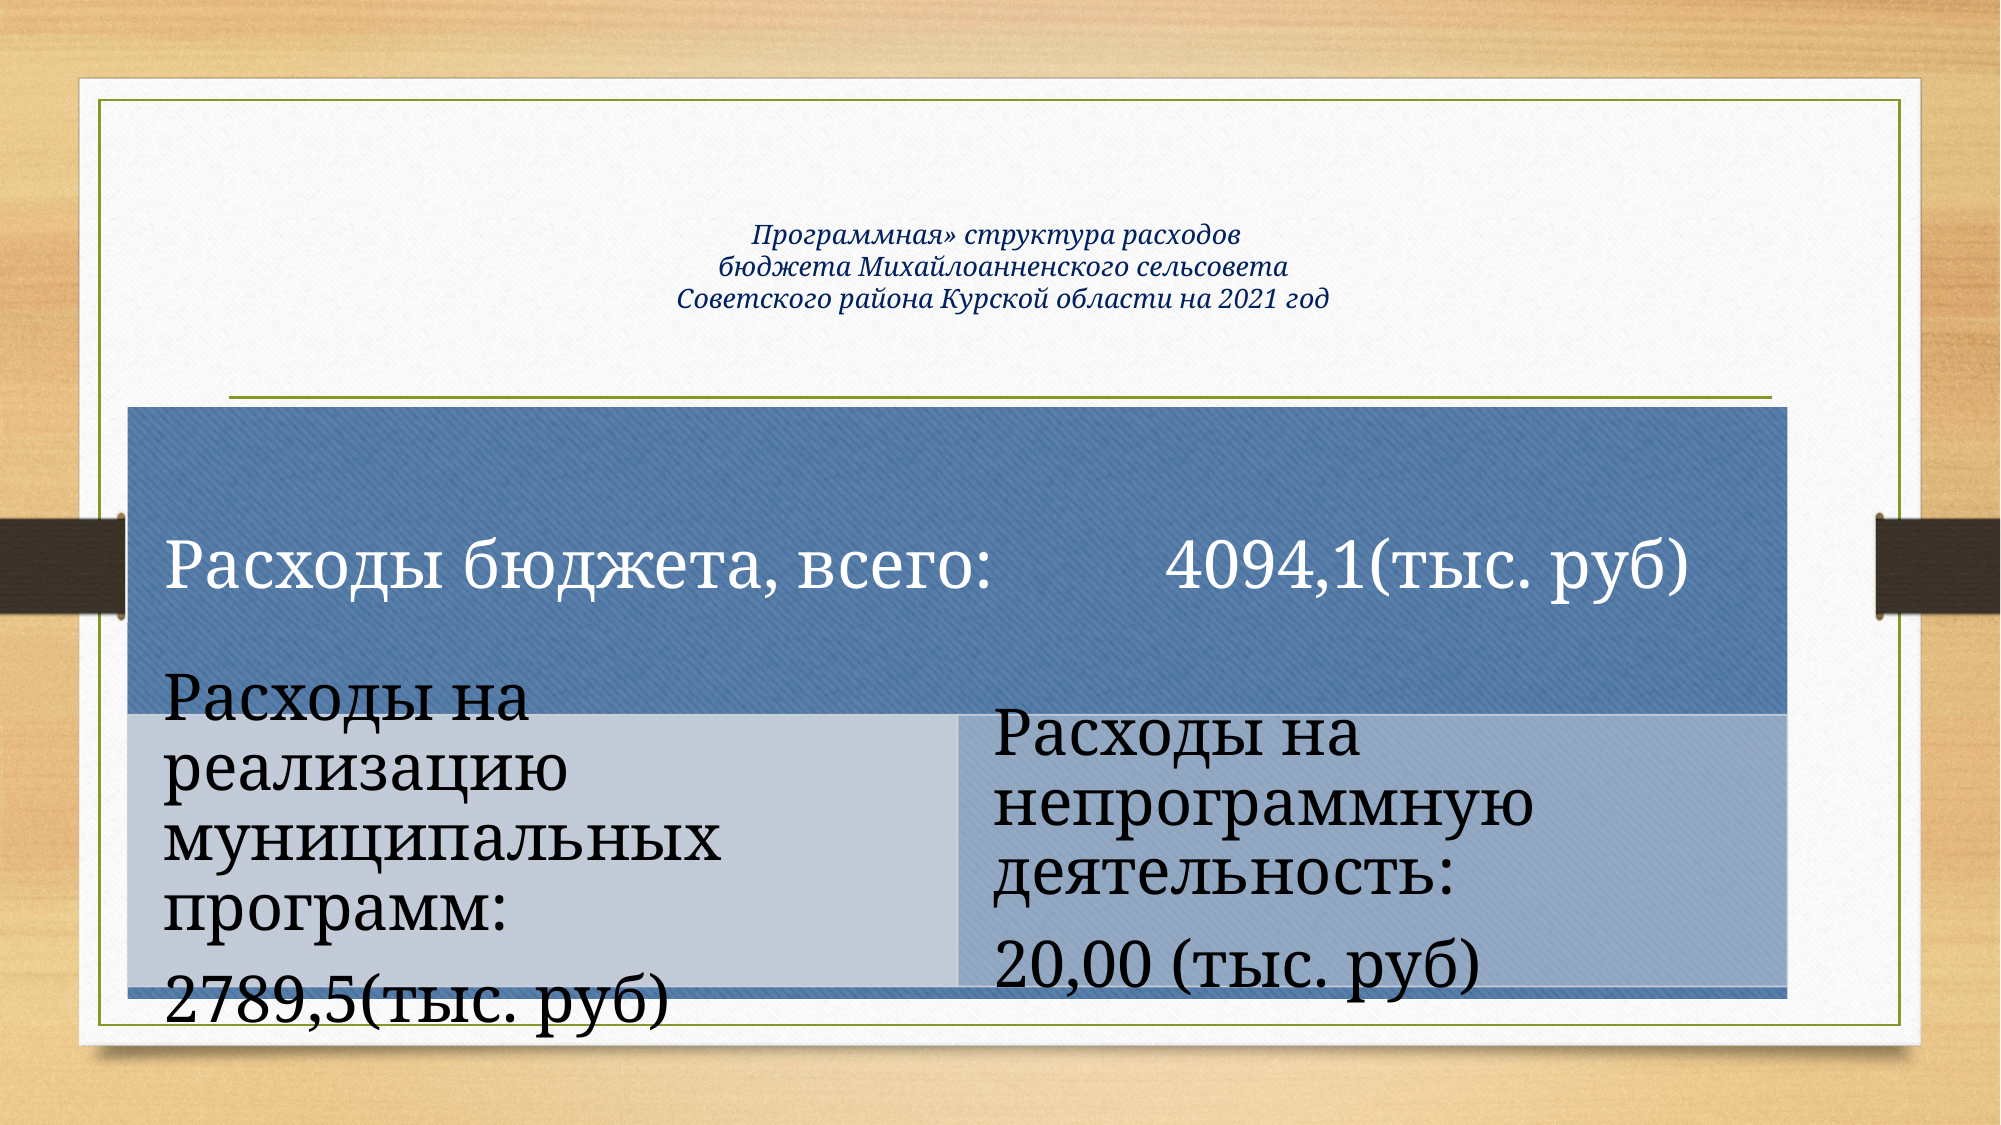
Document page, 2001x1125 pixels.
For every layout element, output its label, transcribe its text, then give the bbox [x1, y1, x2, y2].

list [127, 407, 1788, 999]
picture [0, 0, 2001, 1125]
title Программная» структура расходов бюджета Михайлоанненского сельсовета Советского района Курской области на 2021 год [212, 208, 1788, 359]
